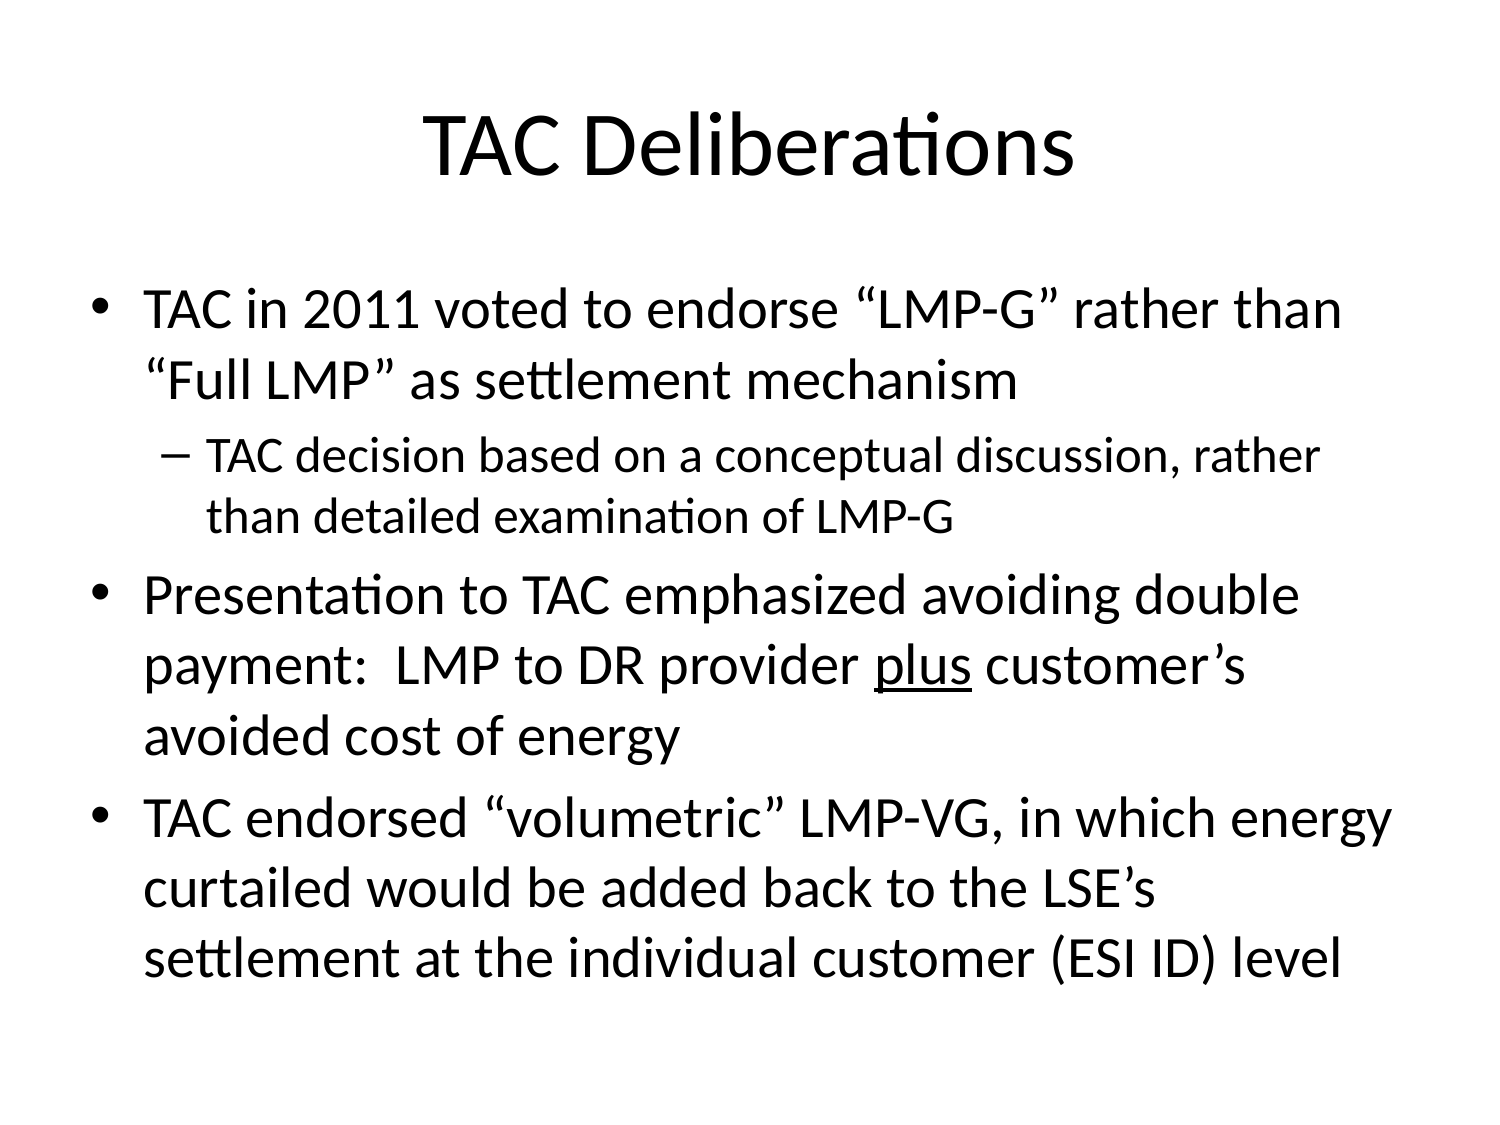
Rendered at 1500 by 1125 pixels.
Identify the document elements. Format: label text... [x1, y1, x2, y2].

title TAC Deliberations [75, 45, 1425, 233]
list TAC in 2011 voted to endorse “LMP-G” rather than “Full LMP” as settlement mechanism TAC decision based on a conceptual discussion, rather than detailed examination of LMP-G Presentation to TAC emphasized avoiding double payment: LMP to DR provider plus customer’s avoided cost of energy TAC endorsed “volumetric” LMP-VG, in which energy curtailed would be added back to the LSE’s settlement at the individual customer (ESI ID) level [75, 262, 1425, 1005]
